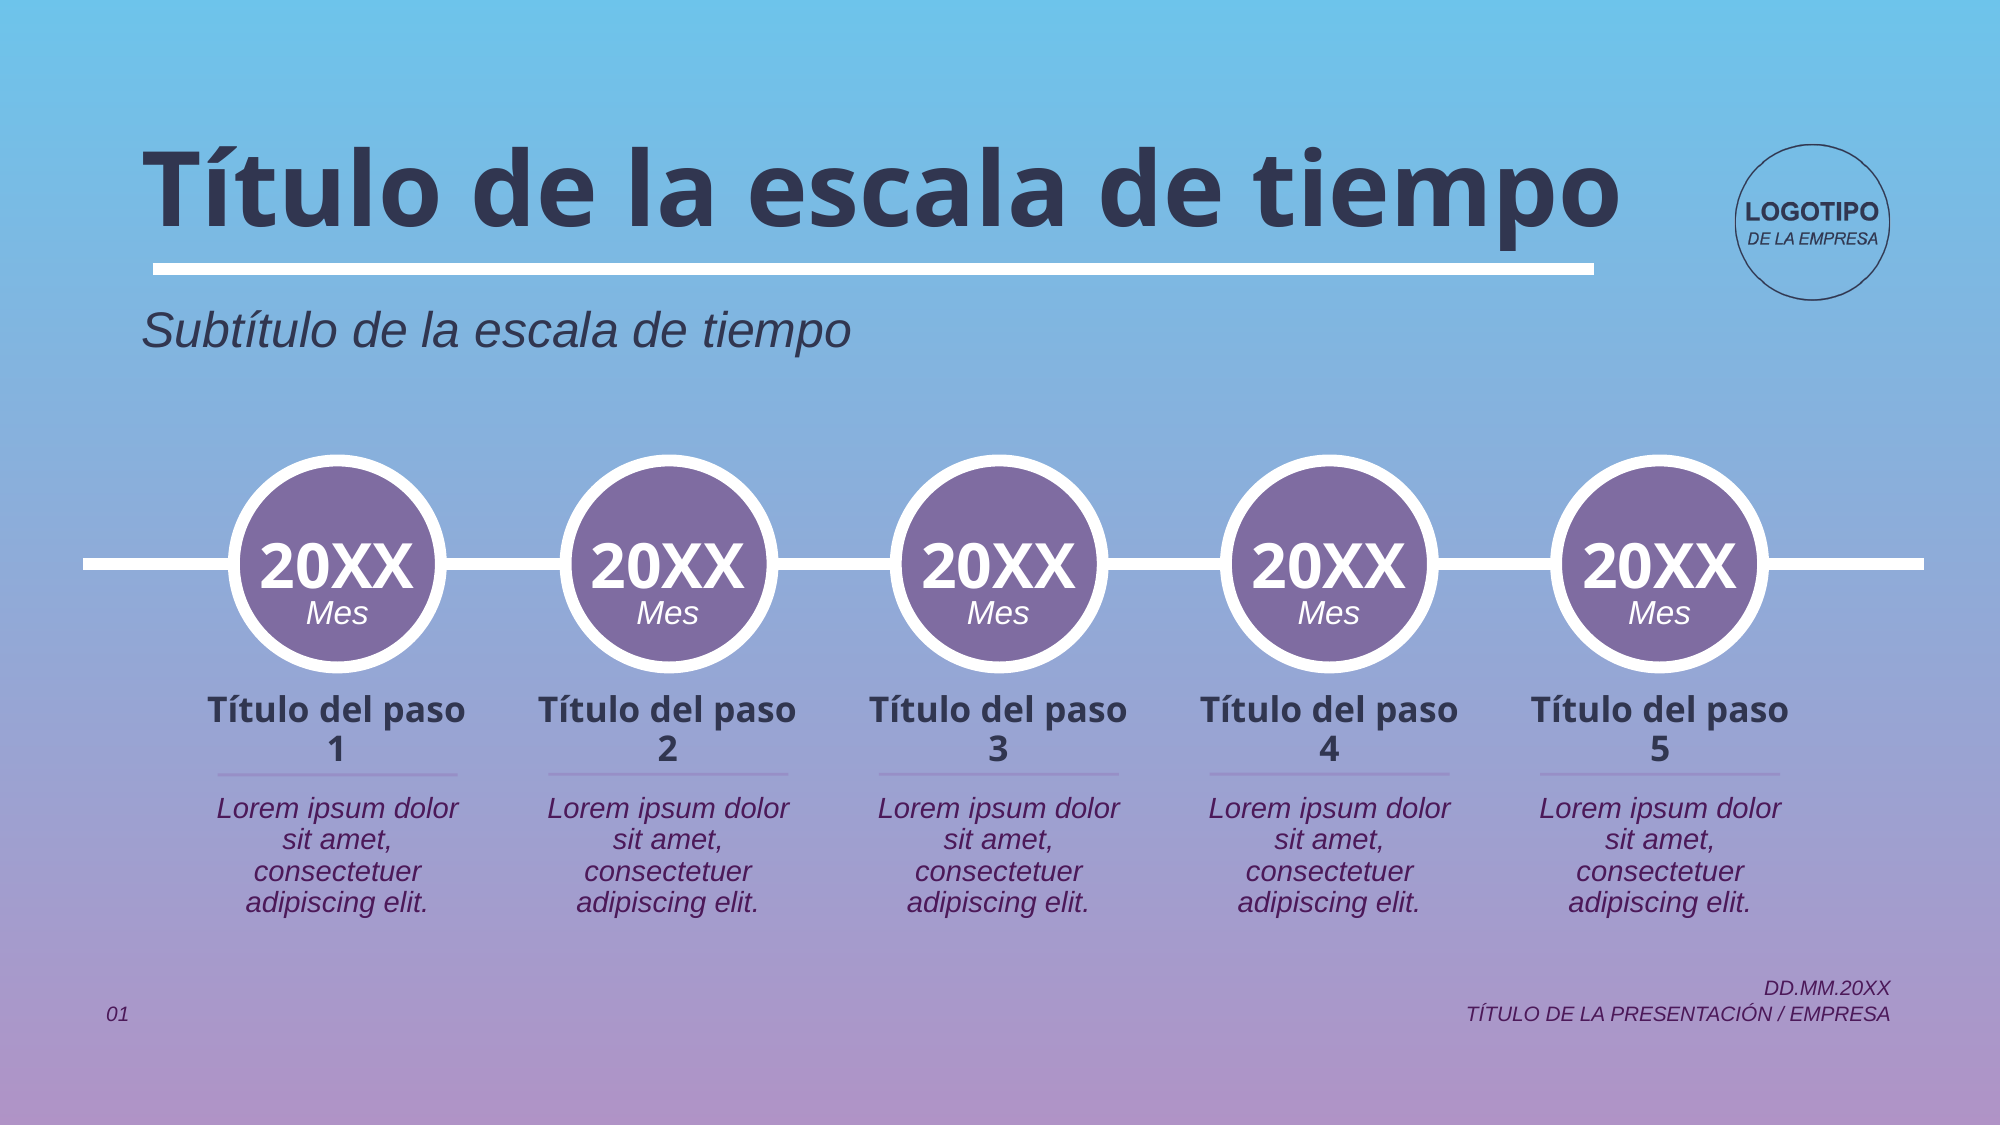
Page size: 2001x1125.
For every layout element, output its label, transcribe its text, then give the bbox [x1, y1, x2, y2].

list 20XX [1225, 512, 1433, 588]
slide_number 0‹#› [83, 994, 153, 1033]
list Mes [234, 588, 441, 629]
footer TÍTULO DE LA PRESENTACIÓN / EMPRESA [1230, 994, 1906, 1033]
slide_number DD.MM.20XX [1455, 974, 1906, 994]
list Mes [1556, 588, 1763, 629]
list Título del paso 3 [842, 684, 1156, 781]
list Título del paso 4 [1172, 684, 1486, 781]
list 20XX [234, 512, 441, 588]
list Lorem ipsum dolor sit amet, consectetuer adipiscing elit. [1192, 785, 1468, 975]
list Lorem ipsum dolor sit amet, consectetuer adipiscing elit. [861, 785, 1137, 975]
subtitle Subtítulo de la escala de tiempo [126, 297, 1871, 375]
list Lorem ipsum dolor sit amet, consectetuer adipiscing elit. [531, 785, 806, 975]
list 20XX [1556, 512, 1763, 588]
list Título del paso 5 [1503, 684, 1817, 781]
list Mes [895, 588, 1102, 629]
list Mes [564, 588, 772, 629]
list Mes [1225, 588, 1433, 629]
list 20XX [895, 512, 1102, 588]
list Título del paso 1 [180, 684, 494, 781]
picture [1732, 142, 1893, 302]
list Lorem ipsum dolor sit amet, consectetuer adipiscing elit. [1523, 785, 1798, 974]
list 20XX [564, 512, 772, 588]
title Título de la escala de tiempo [126, 92, 1715, 257]
list Título del paso 2 [511, 684, 825, 781]
list Lorem ipsum dolor sit amet, consectetuer adipiscing elit. [200, 785, 475, 975]
